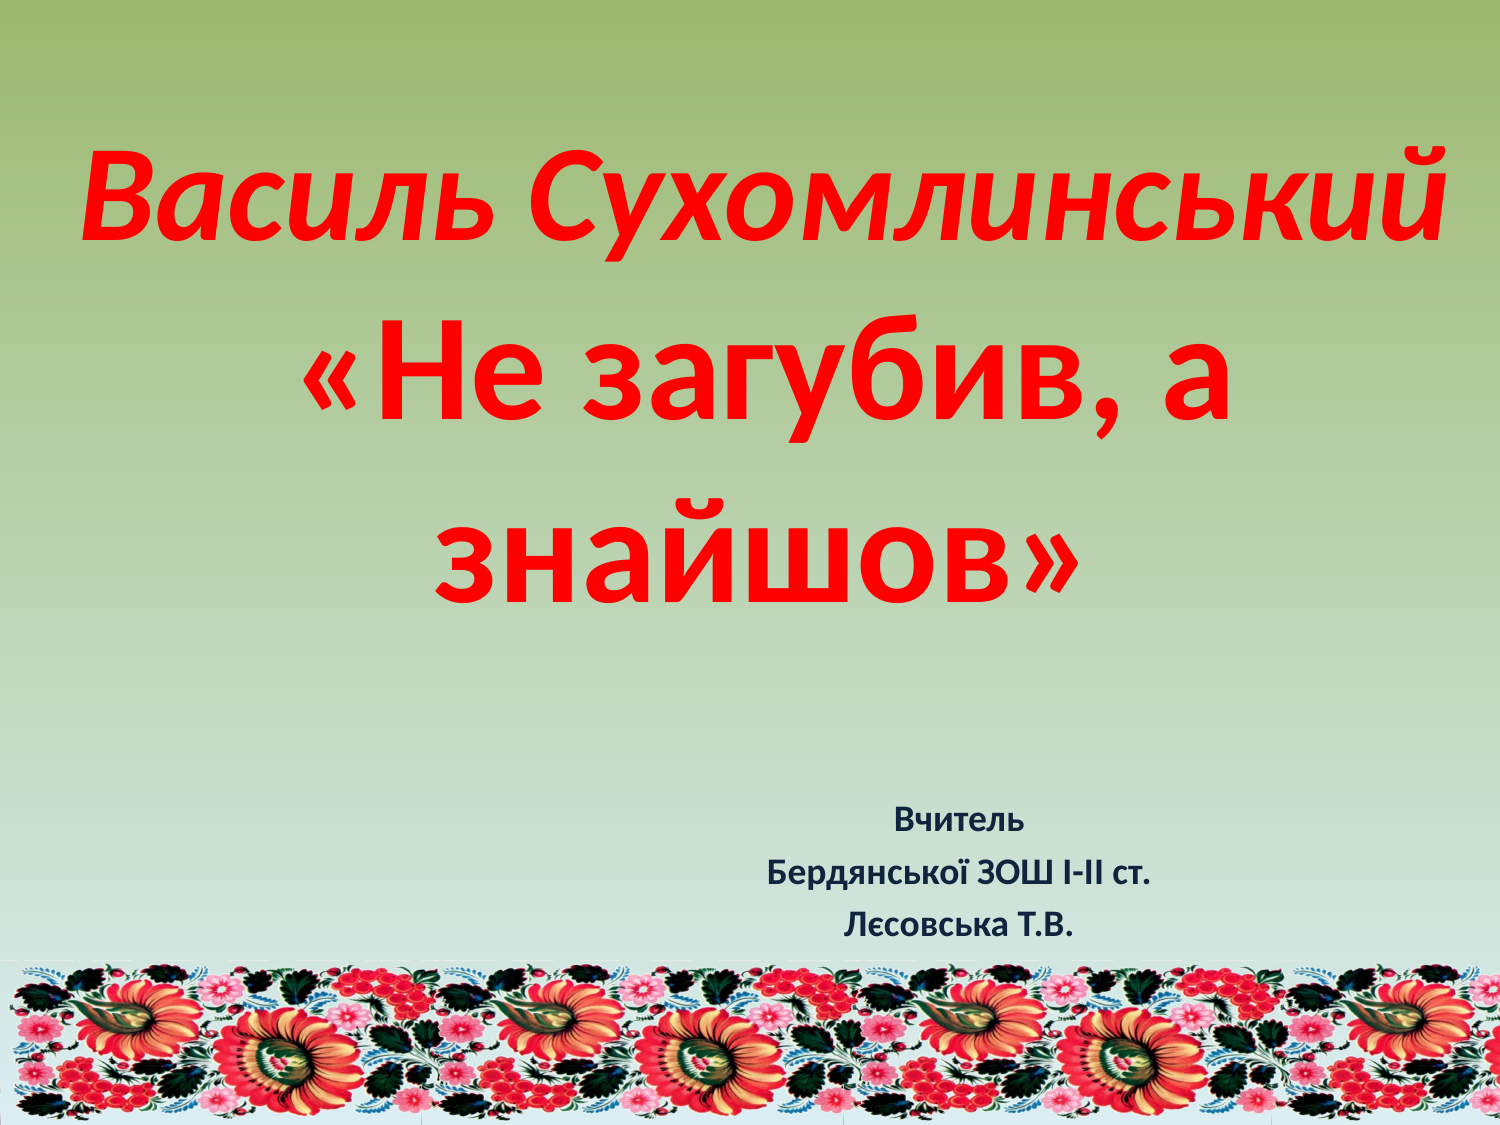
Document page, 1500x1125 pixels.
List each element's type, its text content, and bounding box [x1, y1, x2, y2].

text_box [0, 960, 1500, 1125]
title Василь Сухомлинський «Не загубив, а знайшов» [29, 54, 1500, 681]
subtitle Вчитель Бердянської ЗОШ І-ІІ ст. Лєсовська Т.В. [631, 786, 1287, 941]
